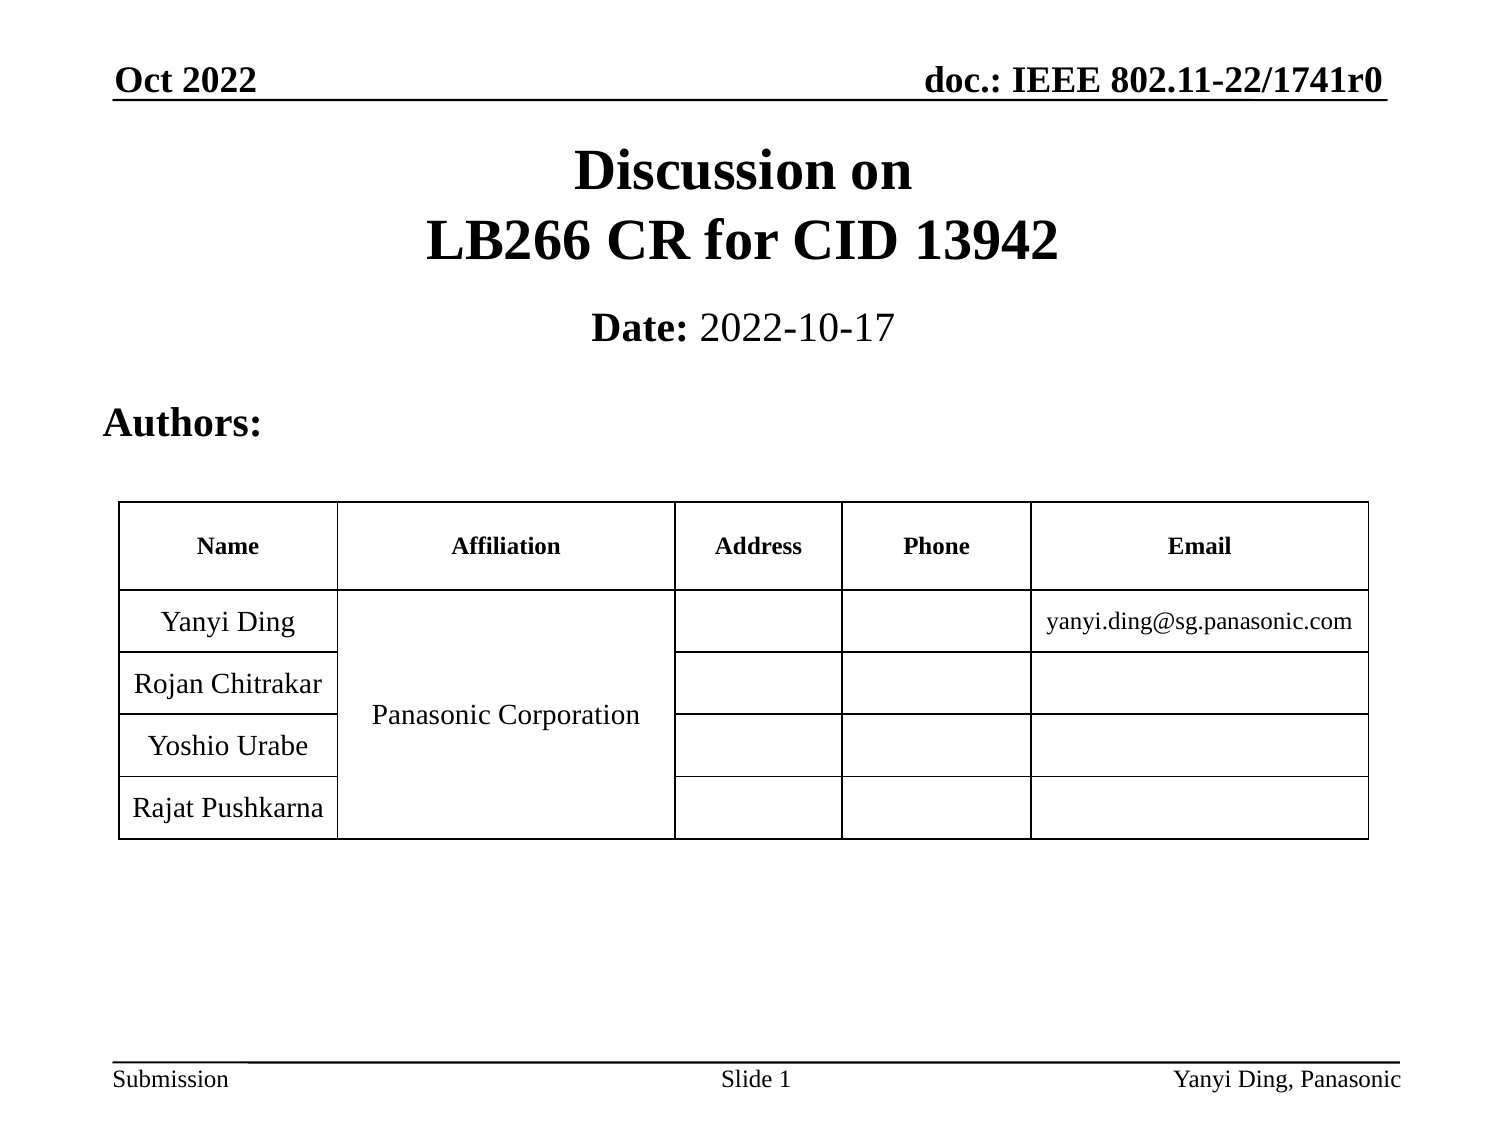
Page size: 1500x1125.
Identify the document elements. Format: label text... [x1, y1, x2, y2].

table_header Phone [843, 503, 1030, 589]
table_cell [843, 591, 1030, 651]
table_cell [1032, 715, 1368, 776]
table_cell Panasonic Corporation [338, 591, 674, 838]
table_cell yanyi.ding@sg.panasonic.com [1032, 591, 1368, 651]
table_cell [1032, 777, 1368, 838]
table_cell Rojan Chitrakar [120, 653, 337, 713]
table_cell [1032, 653, 1368, 713]
table_cell Yanyi Ding [120, 591, 337, 651]
table_cell Yoshio Urabe [120, 715, 337, 776]
table_cell [843, 715, 1030, 776]
table_cell [676, 715, 841, 776]
slide_number Slide 1 [704, 1061, 808, 1098]
table_cell [676, 653, 841, 713]
table_header Affiliation [338, 503, 674, 589]
title Discussion on LB266 CR for CID 13942 [62, 124, 1425, 312]
table_cell [843, 777, 1030, 838]
table_header Address [676, 503, 841, 589]
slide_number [114, 54, 259, 101]
table_header Name [120, 503, 337, 589]
table_cell [676, 777, 841, 838]
table_cell Rajat Pushkarna [120, 777, 337, 838]
table_cell [843, 653, 1030, 713]
footer Yanyi Ding, Panasonic [1170, 1061, 1402, 1093]
text_box Authors: [87, 387, 325, 450]
list Date: 2022-10-17 [106, 292, 1382, 355]
table_cell [676, 591, 841, 651]
table_header Email [1032, 503, 1368, 589]
